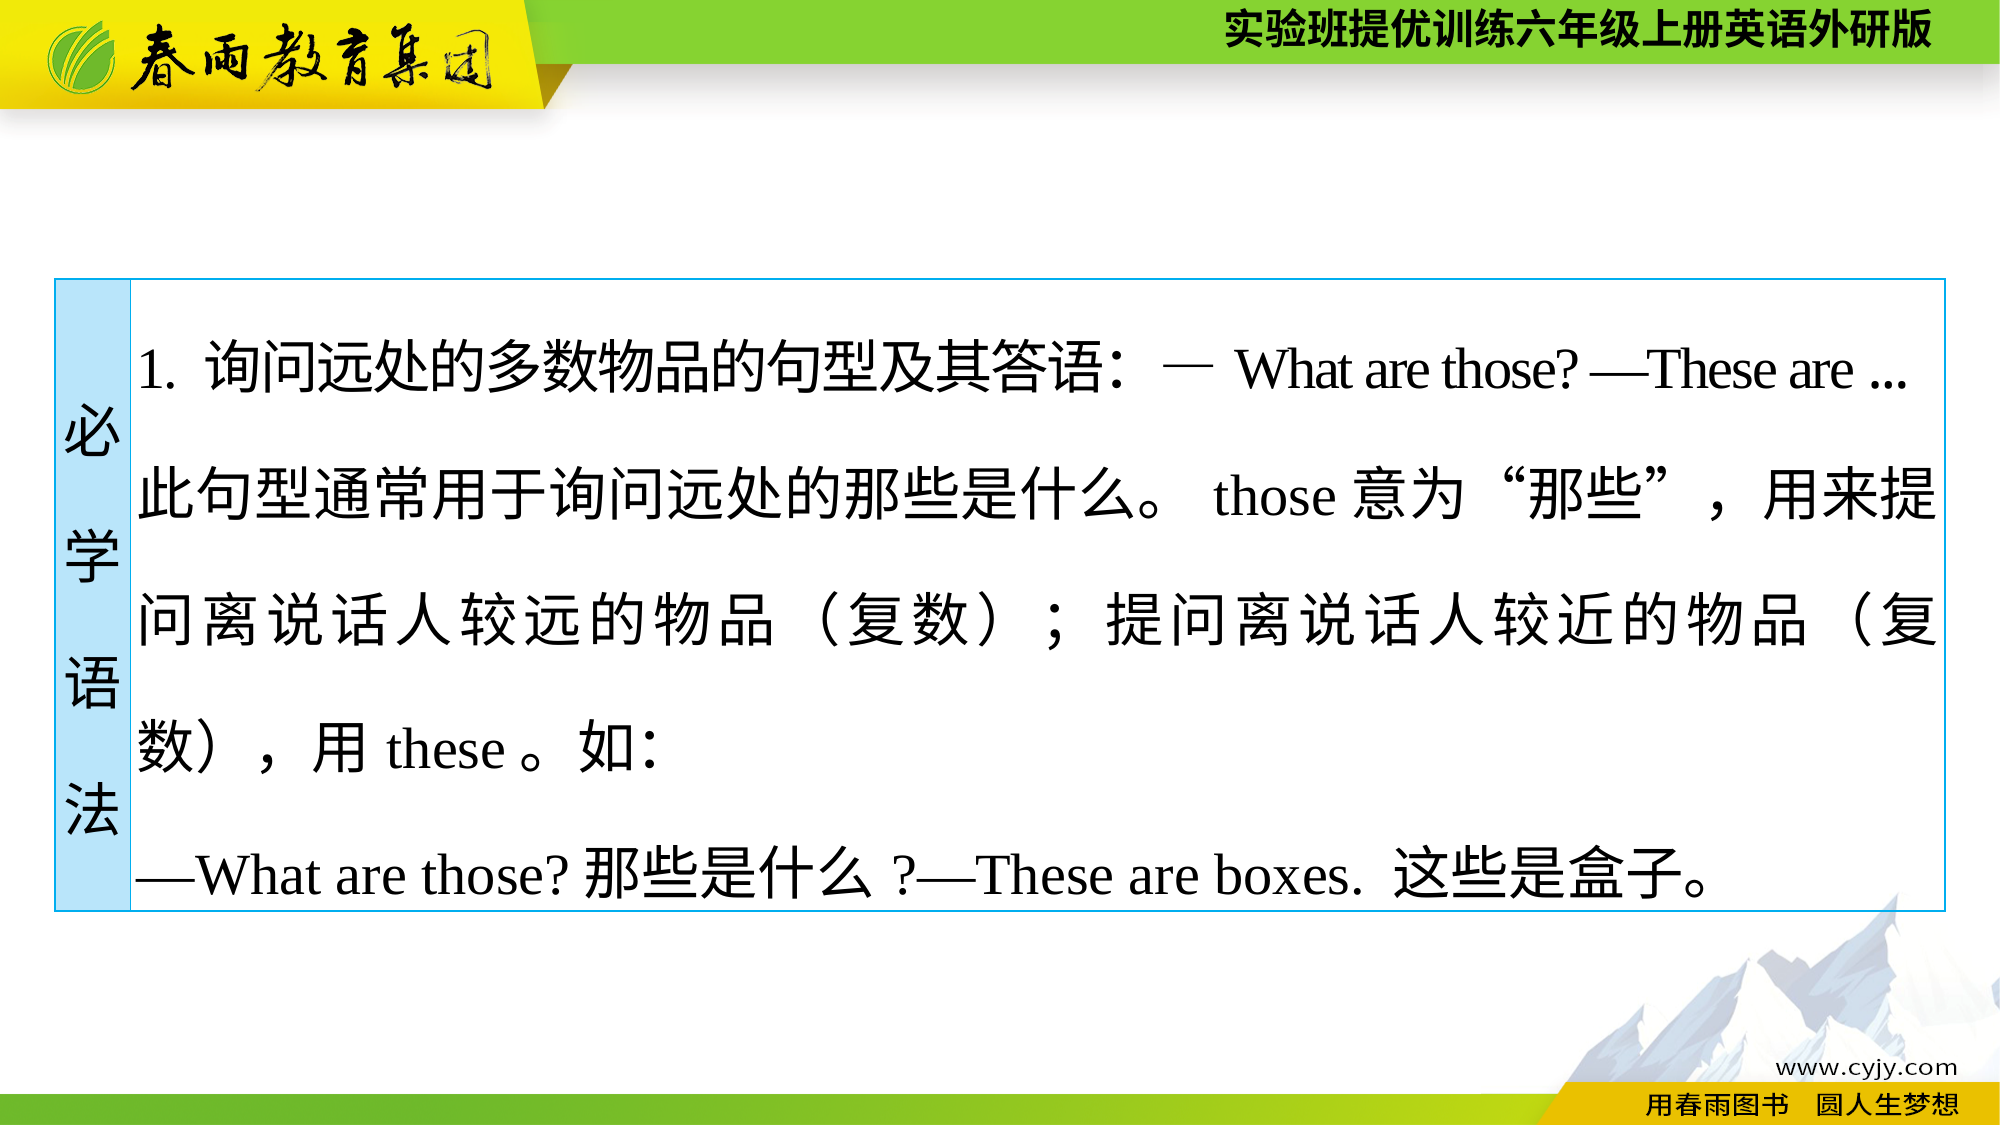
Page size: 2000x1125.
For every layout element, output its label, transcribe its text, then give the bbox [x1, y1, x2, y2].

table_header 必 学 语 法 [56, 280, 130, 910]
table_header 1. 询问远处的多数物品的句型及其答语：—What are those? —These are ... 此句型通常用于询问远处的那些是什么。those意为“那些”，用来提问离说话人较远的物品（复数）；提问离说话人较近的物品（复数），用these。如： —What are those?那些是什么?—These are boxes. 这些是盒子。 [131, 280, 1944, 910]
picture [0, 0, 2000, 1125]
